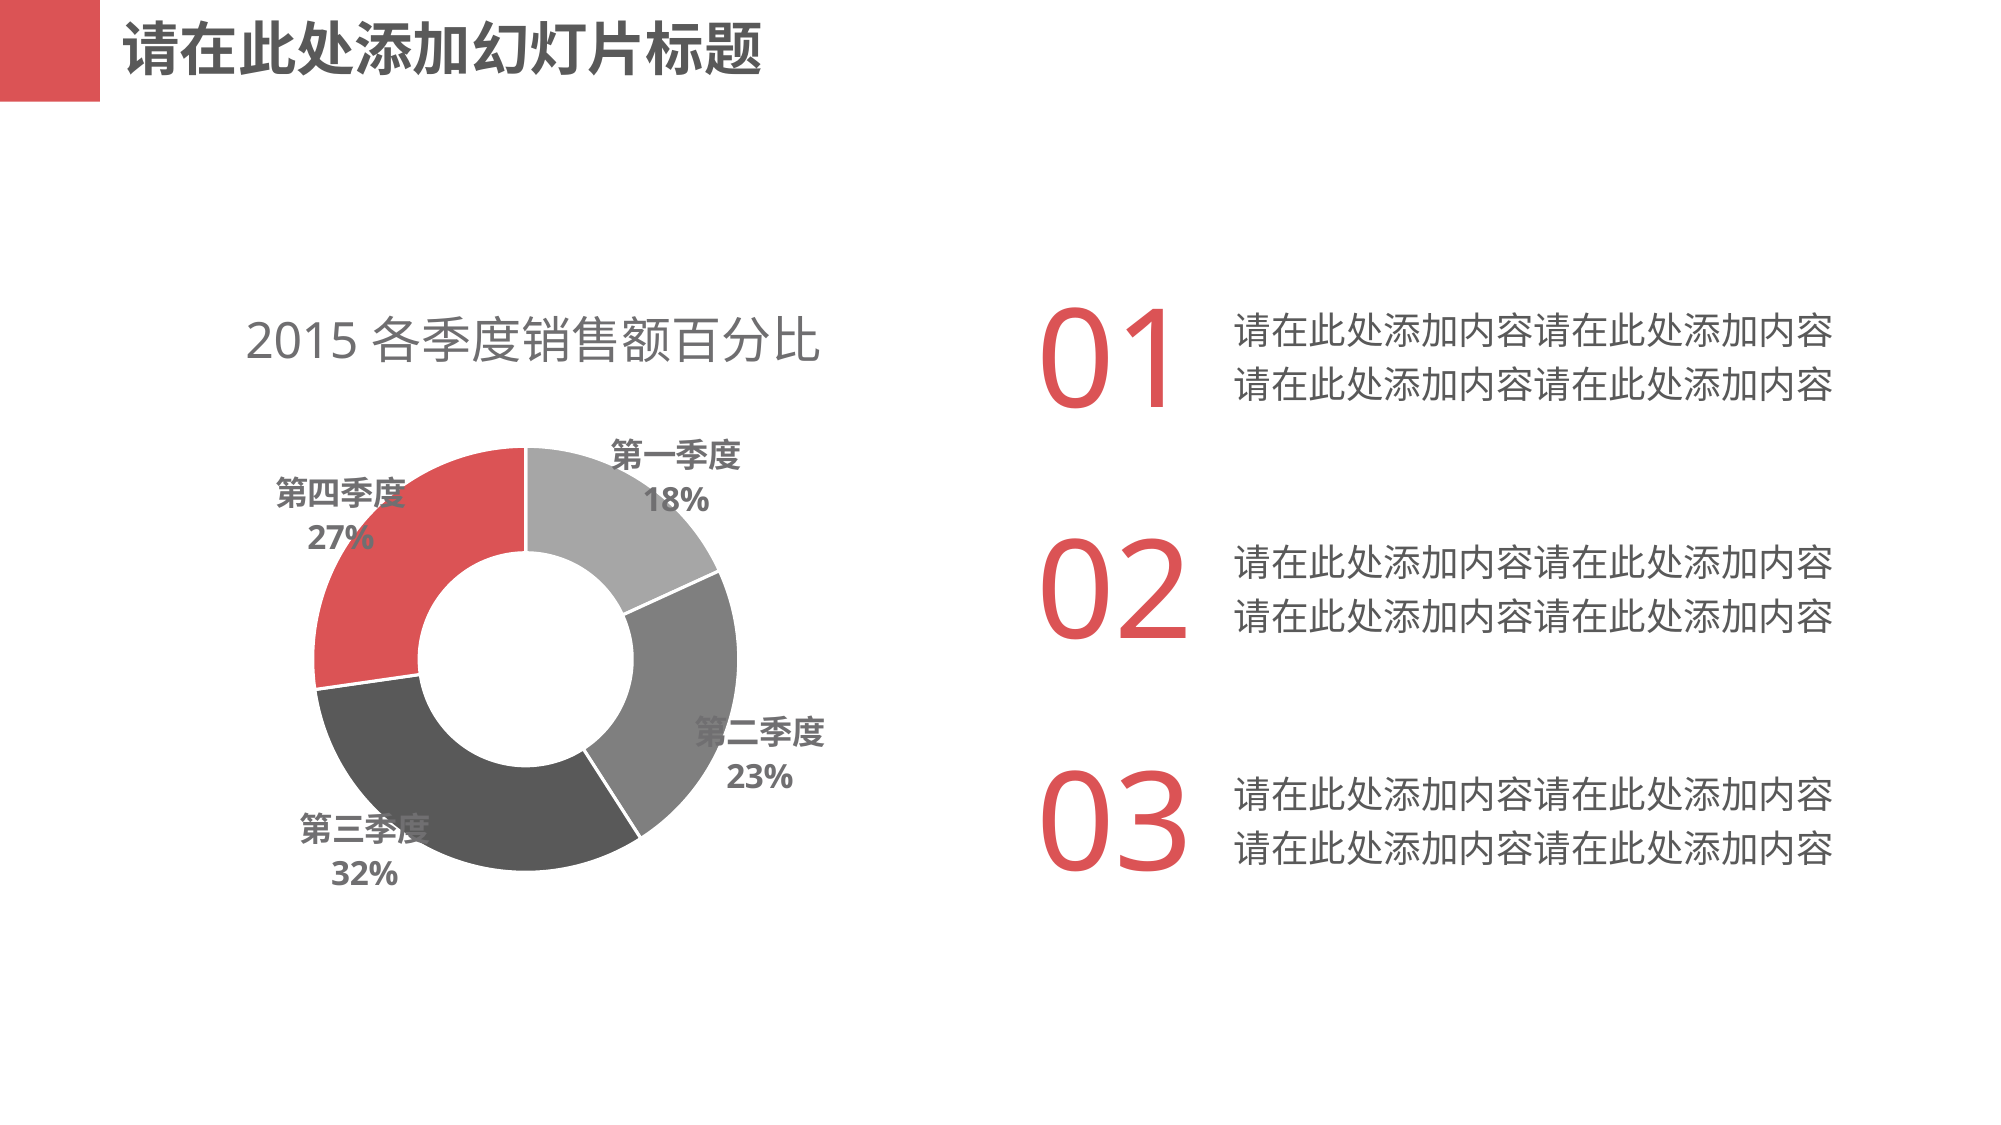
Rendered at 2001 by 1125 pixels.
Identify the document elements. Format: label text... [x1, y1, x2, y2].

text_box 02 [1021, 493, 1255, 674]
text_box 03 [1021, 725, 1262, 906]
text_box 请在此处添加内容请在此处添加内容请在此处添加内容请在此处添加内容 [1218, 290, 1880, 414]
text_box 请在此处添加内容请在此处添加内容请在此处添加内容请在此处添加内容 [1218, 754, 1880, 877]
chart [96, 290, 959, 916]
text_box 01 [1021, 262, 1225, 443]
text_box [0, 0, 101, 103]
text_box 请在此处添加幻灯片标题 [106, 5, 843, 90]
text_box 请在此处添加内容请在此处添加内容请在此处添加内容请在此处添加内容 [1218, 522, 1880, 646]
